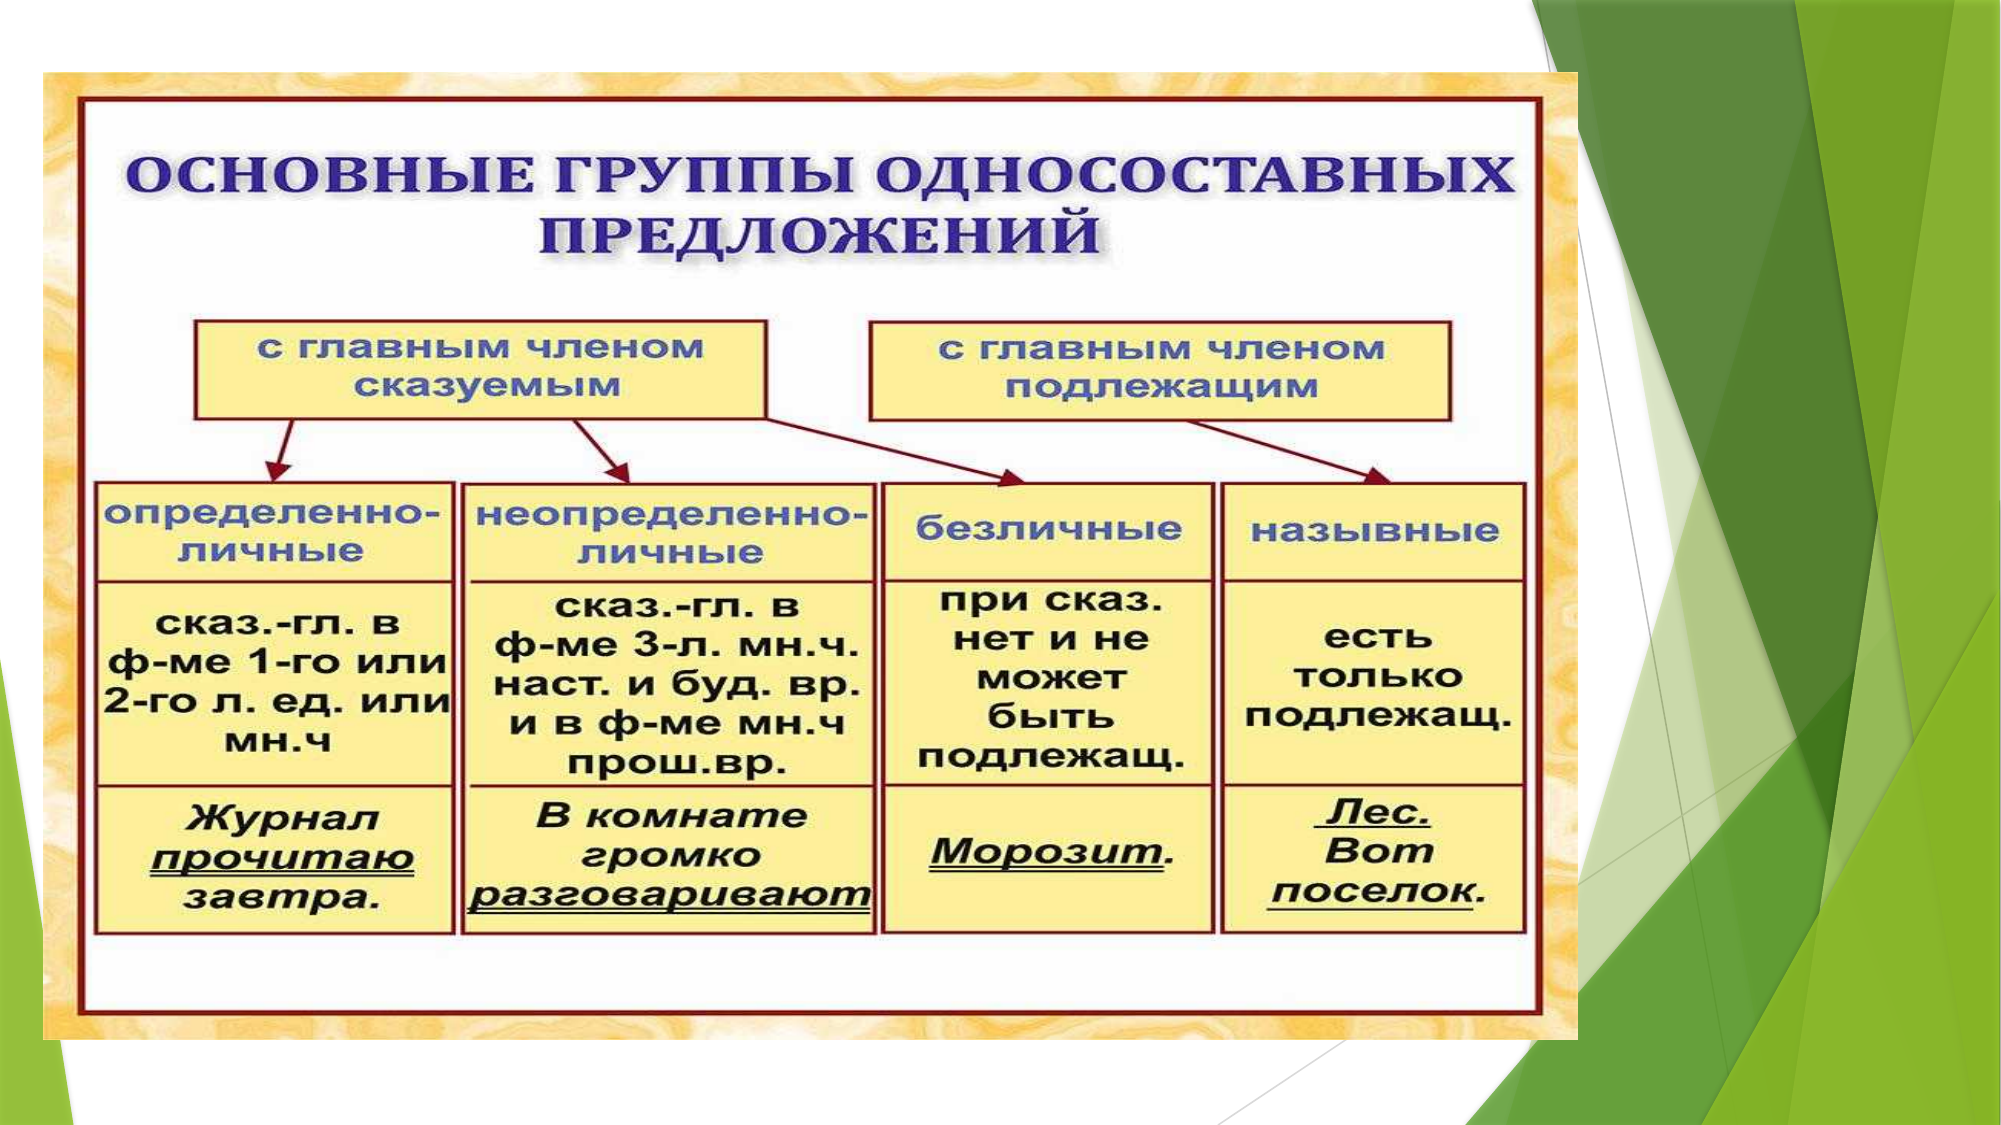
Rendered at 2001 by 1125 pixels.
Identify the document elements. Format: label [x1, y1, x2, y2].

list [43, 72, 1578, 1041]
